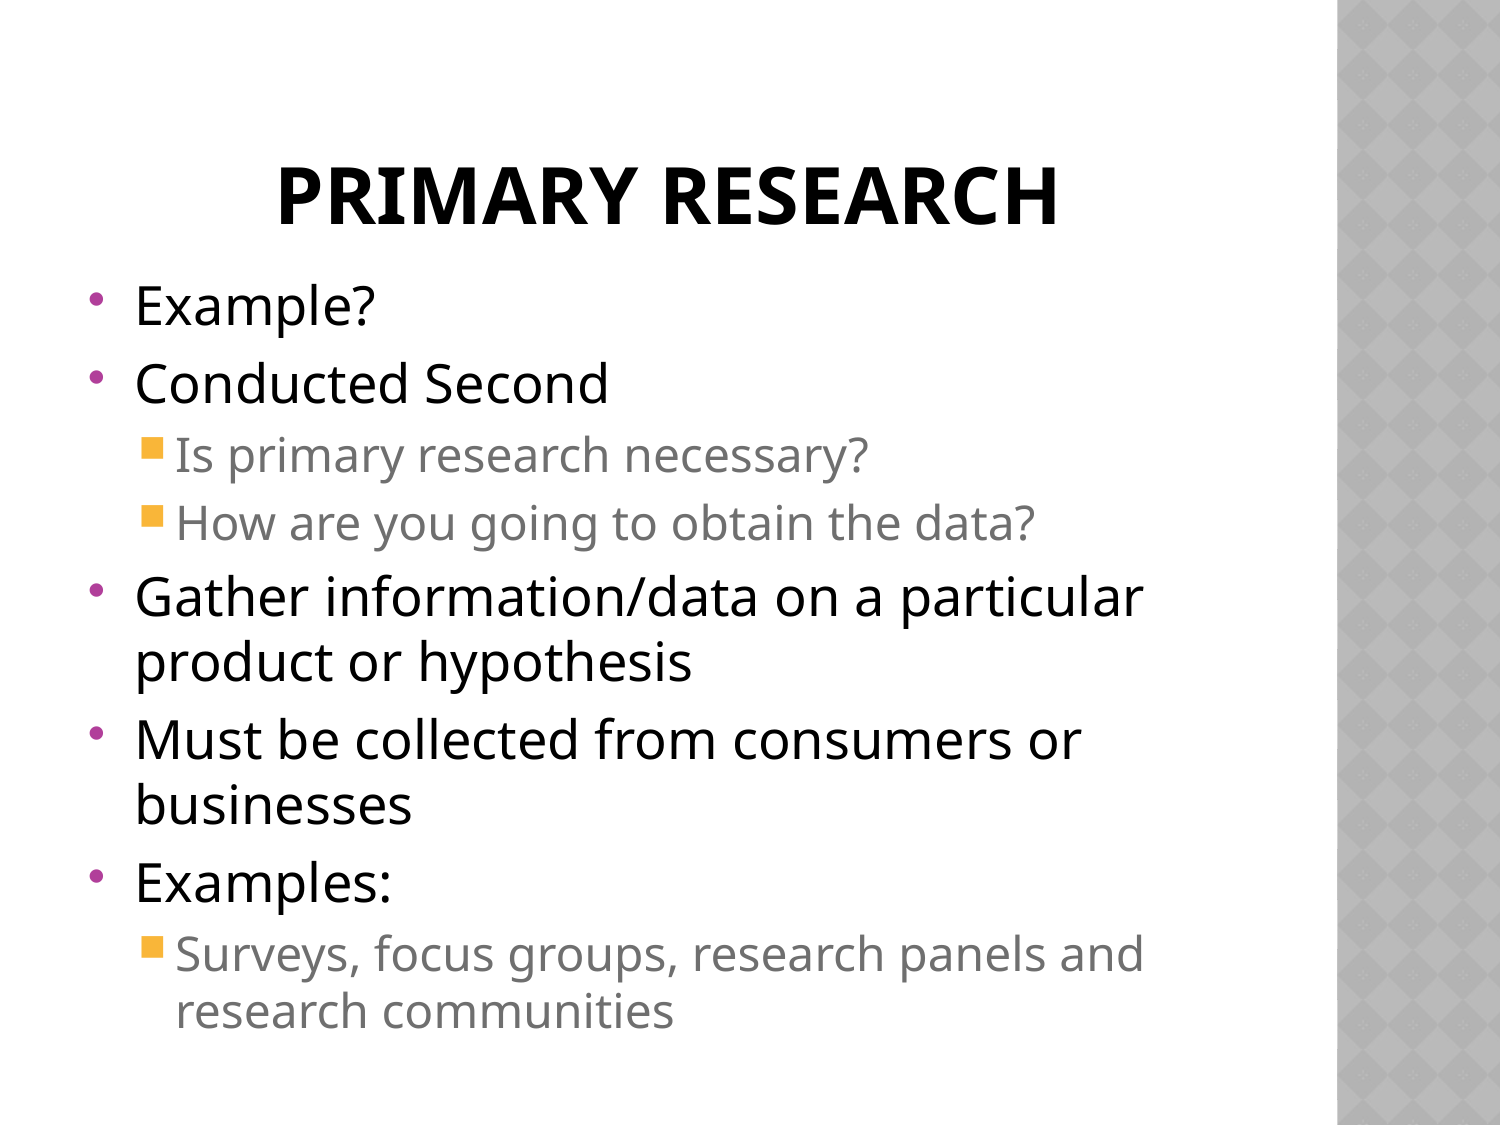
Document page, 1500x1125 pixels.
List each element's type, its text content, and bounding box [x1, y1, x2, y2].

list Example? Conducted Second Is primary research necessary? How are you going to obtain the data? Gather information/data on a particular product or hypothesis Must be collected from consumers or businesses Examples: Surveys, focus groups, research panels and research communities [75, 264, 1263, 1059]
title Primary Research [75, 52, 1263, 240]
